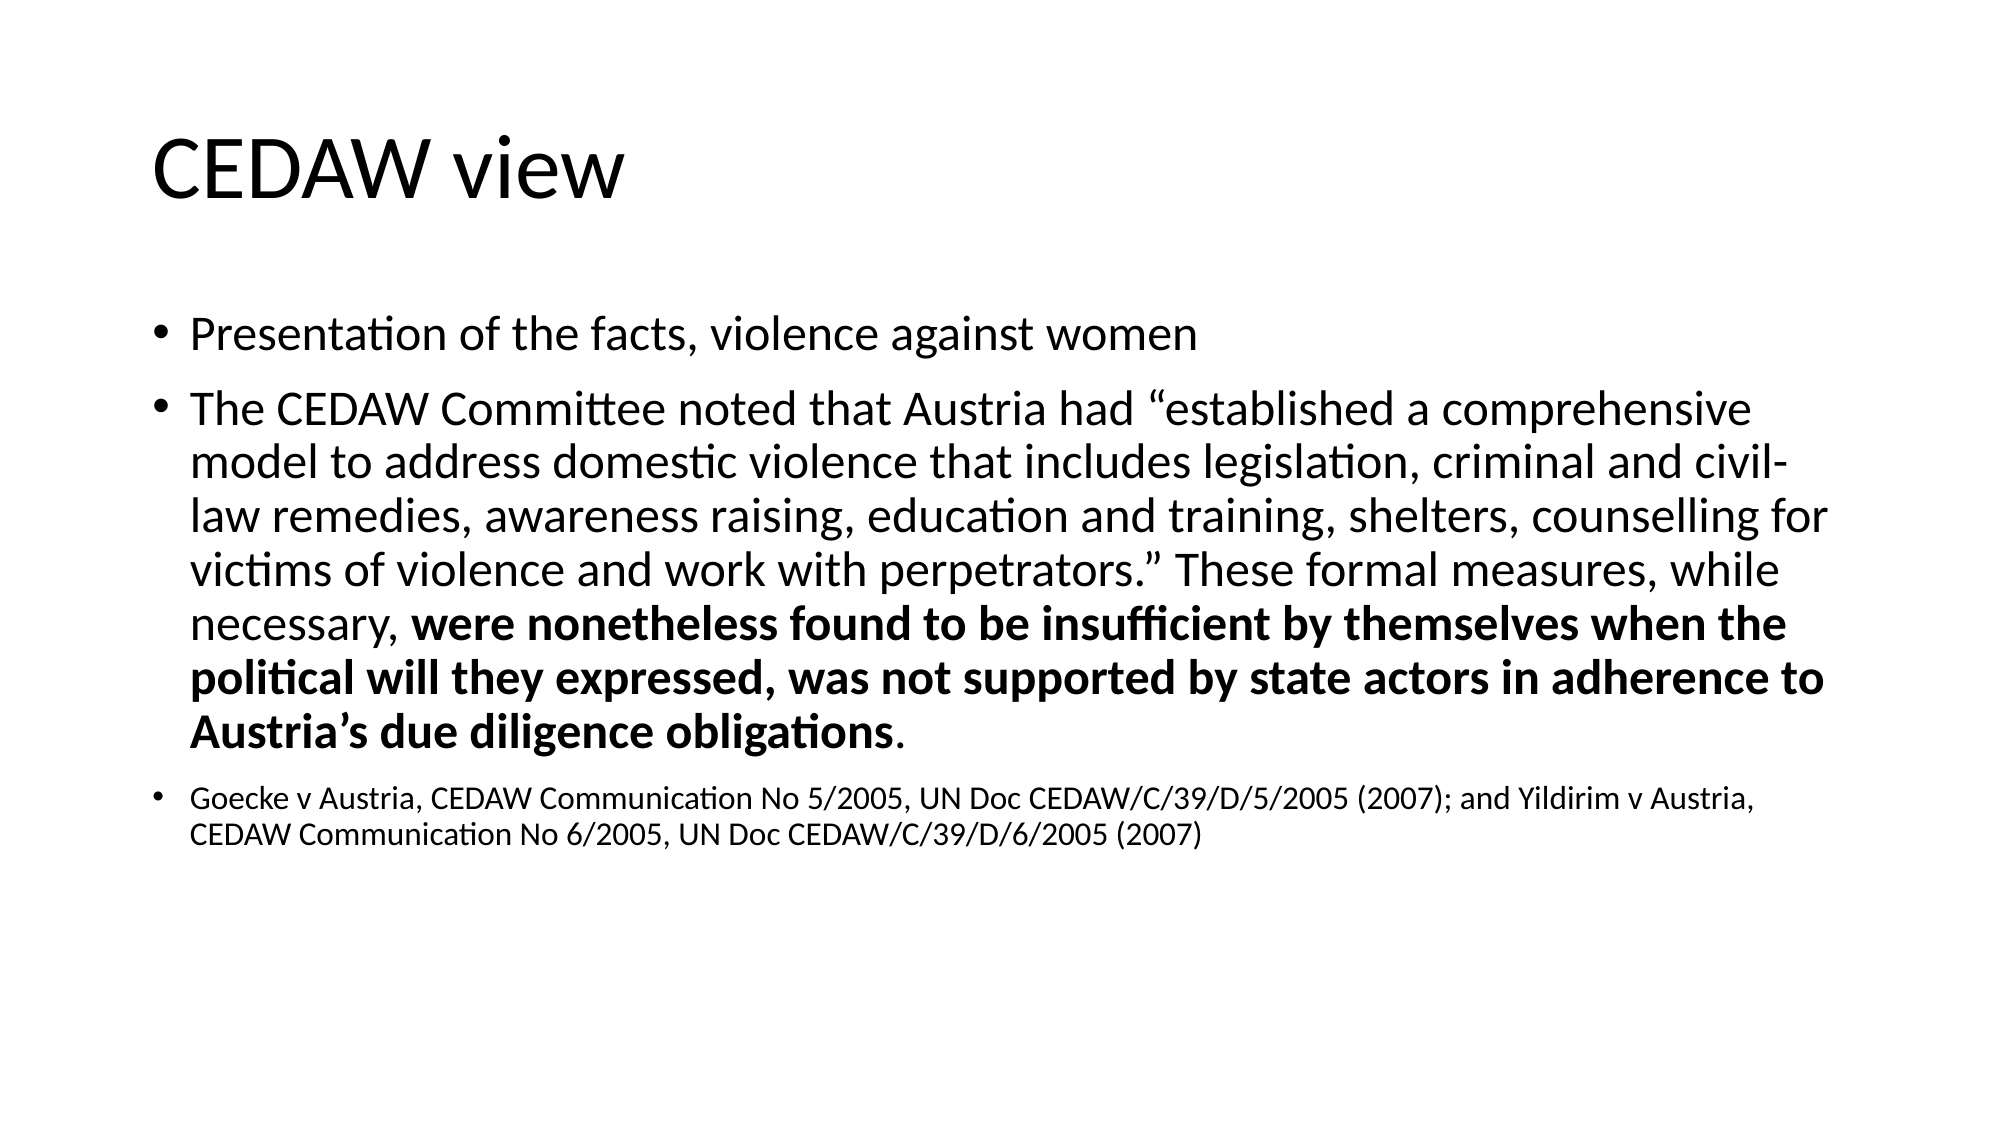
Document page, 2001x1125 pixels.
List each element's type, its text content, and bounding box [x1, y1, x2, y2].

list Presentation of the facts, violence against women The CEDAW Committee noted that Austria had “established a comprehensive model to address domestic violence that includes legislation, criminal and civil-law remedies, awareness raising, education and training, shelters, counselling for victims of violence and work with perpetrators.” These formal measures, while necessary, were nonetheless found to be insufficient by themselves when the political will they expressed, was not supported by state actors in adherence to Austria’s due diligence obligations. Goecke v Austria, CEDAW Communication No 5/2005, UN Doc CEDAW/C/39/D/5/2005 (2007); and Yildirim v Austria, CEDAW Communication No 6/2005, UN Doc CEDAW/C/39/D/6/2005 (2007) [137, 299, 1863, 1014]
title CEDAW view [137, 59, 1863, 278]
